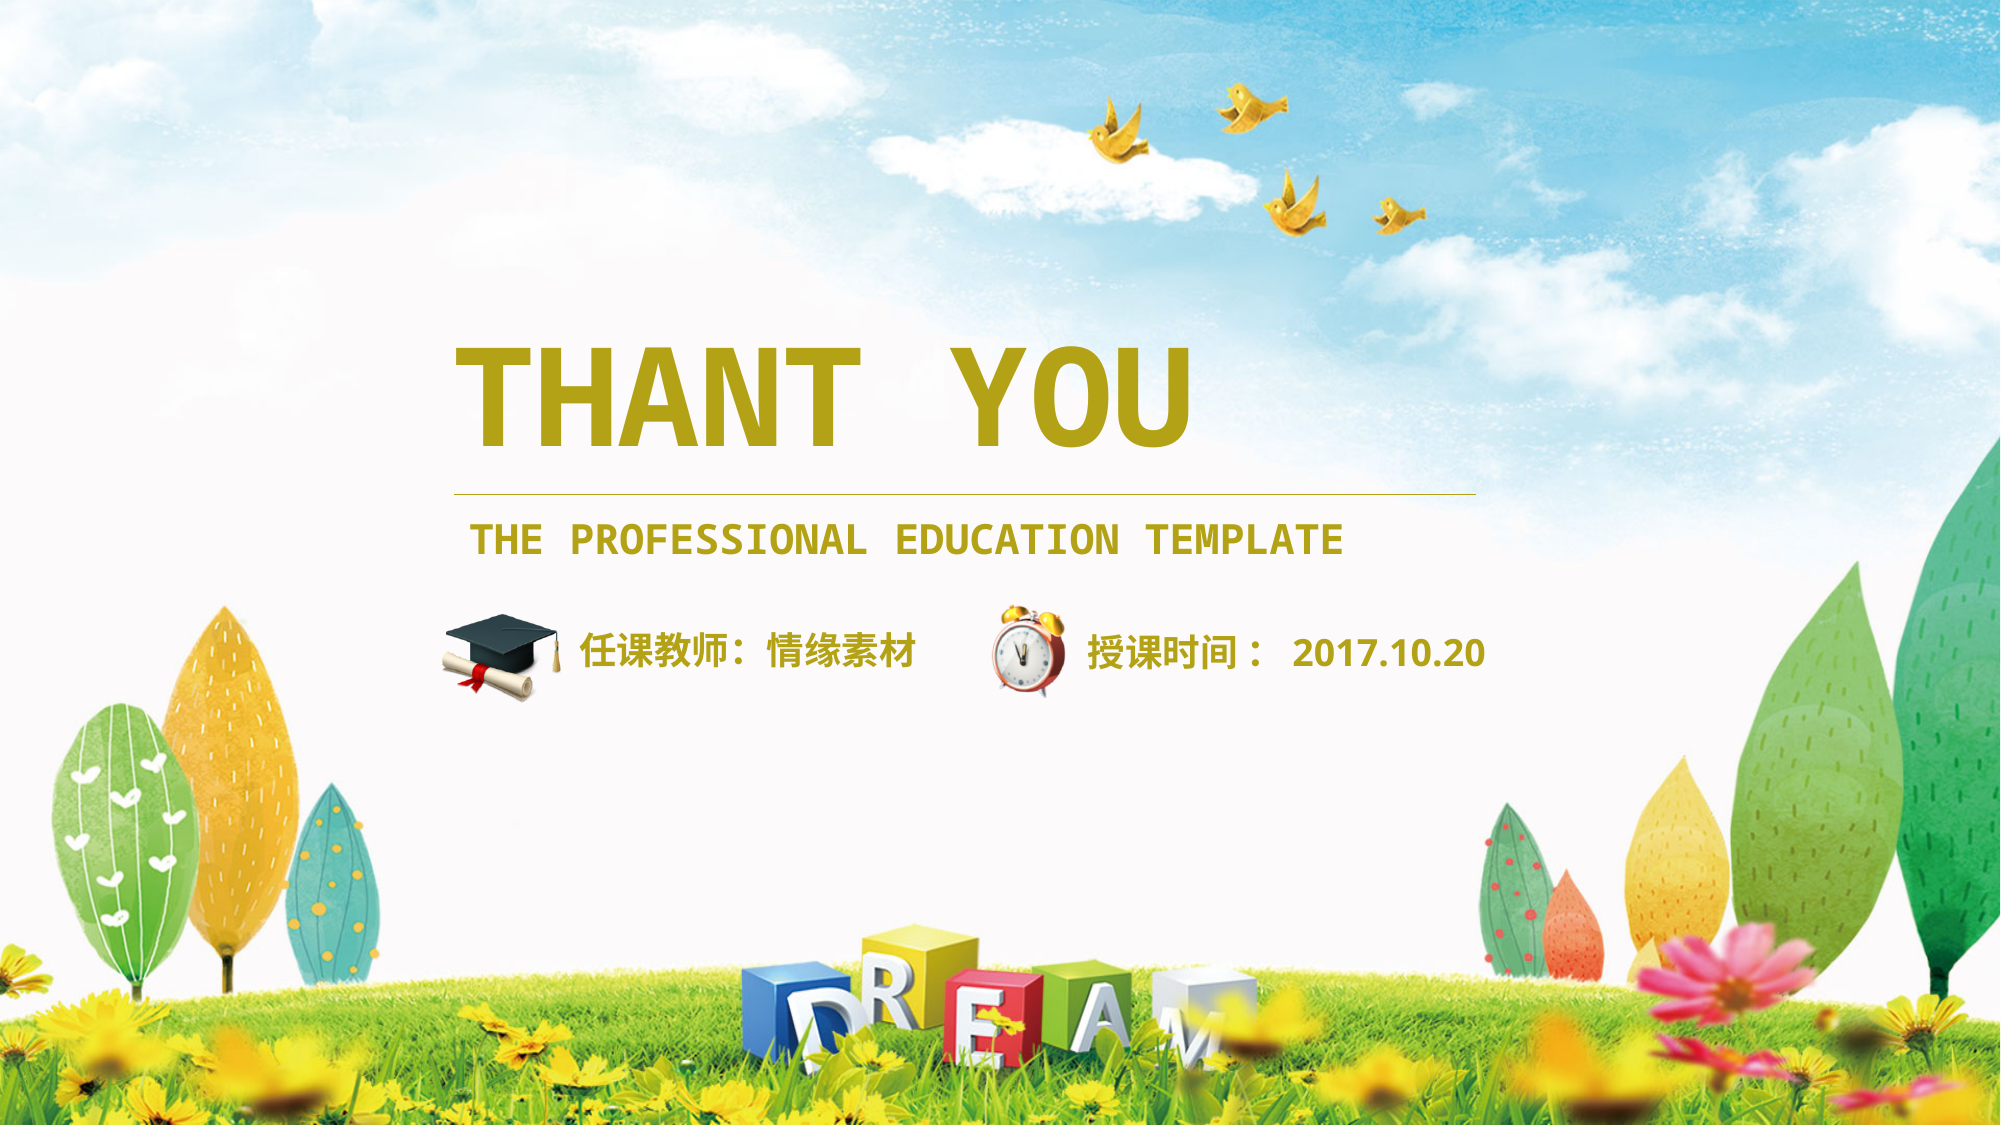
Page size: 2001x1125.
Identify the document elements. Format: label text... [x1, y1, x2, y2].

text_box THANT YOU [438, 301, 1483, 482]
picture [0, 0, 2001, 1125]
text_box 任课教师：情缘素材 [565, 619, 982, 680]
text_box THE PROFESSIONAL EDUCATION TEMPLATE [454, 505, 1483, 571]
text_box 授课时间 ：2017.10.20 [1073, 622, 1538, 682]
